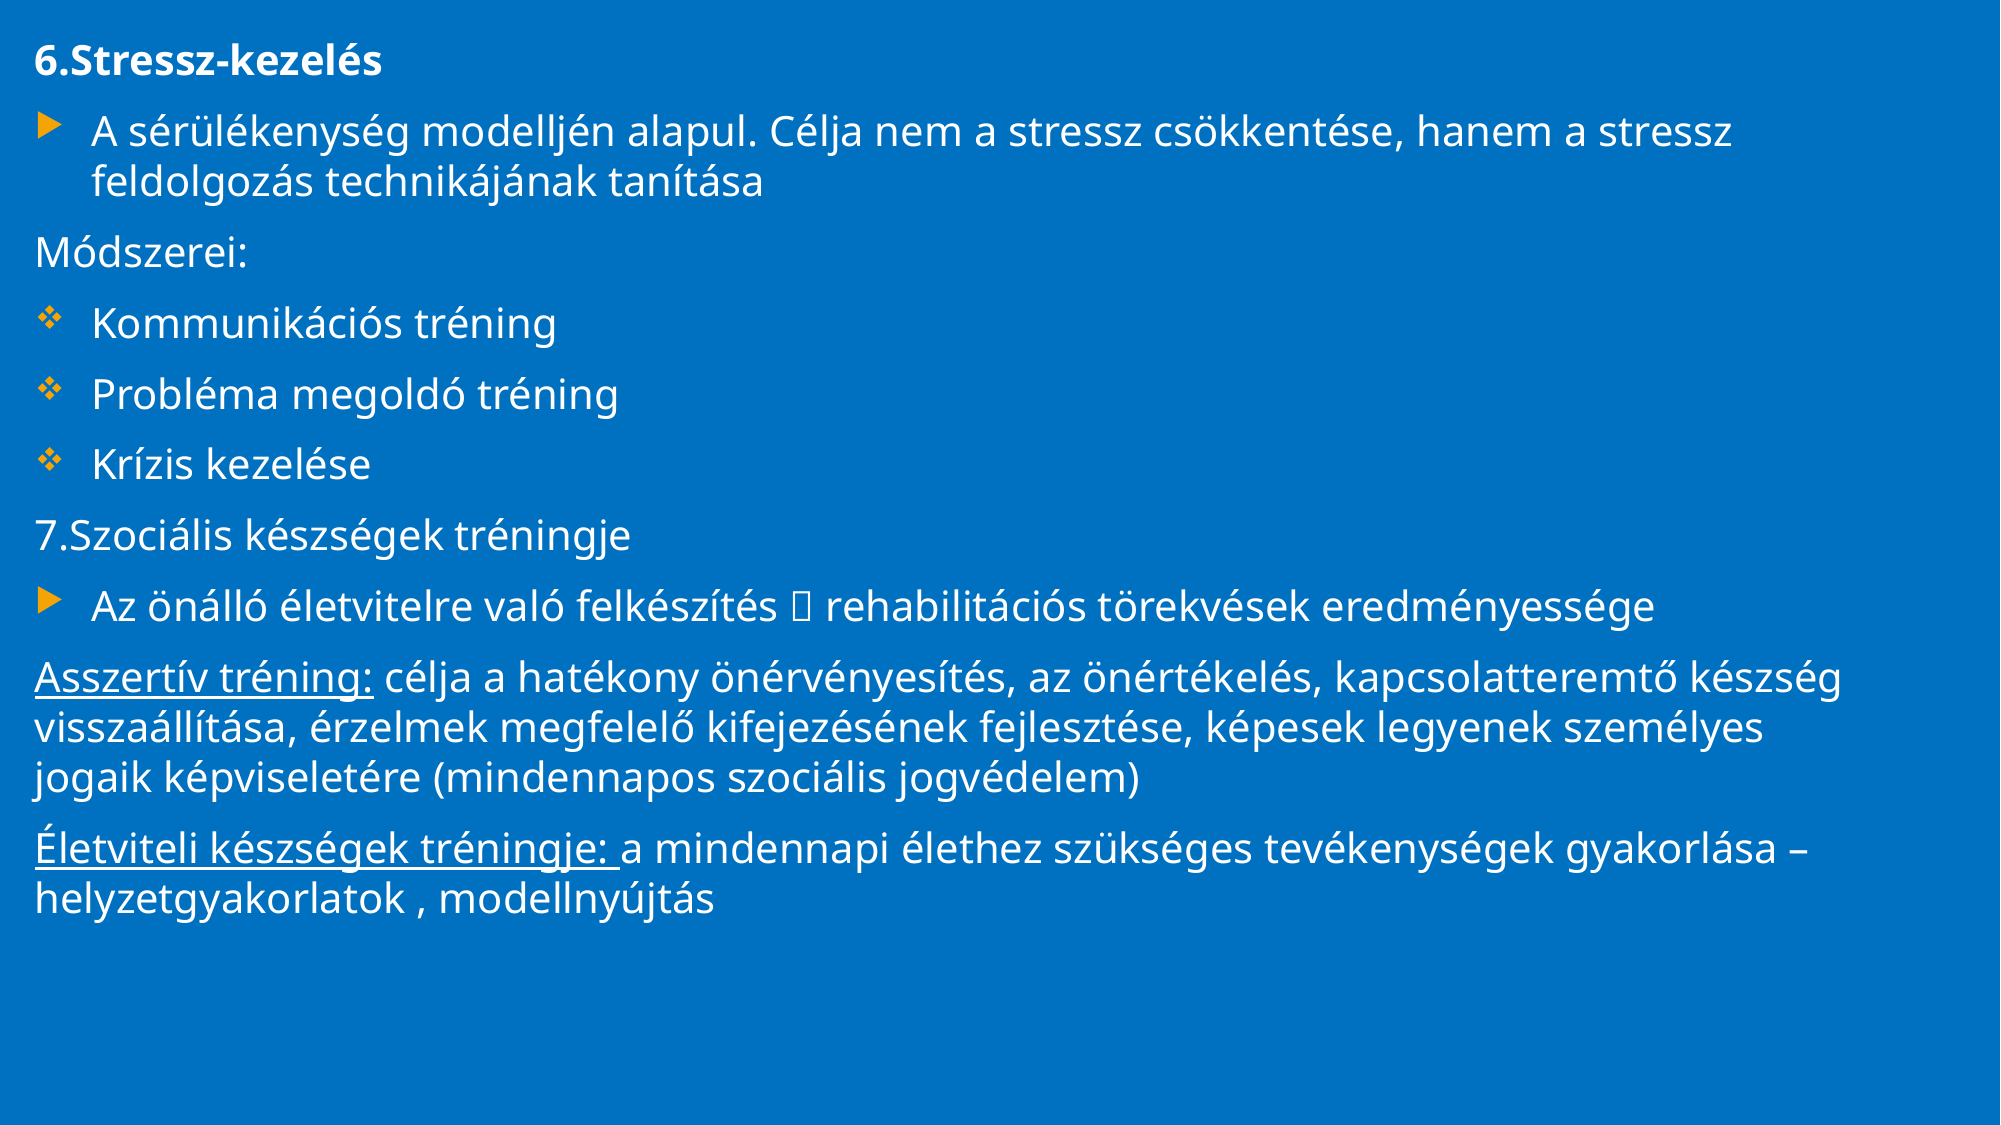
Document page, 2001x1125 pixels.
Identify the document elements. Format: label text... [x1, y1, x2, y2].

list 6.Stressz-kezelés A sérülékenység modelljén alapul. Célja nem a stressz csökkentése, hanem a stressz feldolgozás technikájának tanítása Módszerei: Kommunikációs tréning Probléma megoldó tréning Krízis kezelése 7.Szociális készségek tréningje Az önálló életvitelre való felkészítés  rehabilitációs törekvések eredményessége Asszertív tréning: célja a hatékony önérvényesítés, az önértékelés, kapcsolatteremtő készség visszaállítása, érzelmek megfelelő kifejezésének fejlesztése, képesek legyenek személyes jogaik képviseletére (mindennapos szociális jogvédelem) Életviteli készségek tréningje: a mindennapi élethez szükséges tevékenységek gyakorlása – helyzetgyakorlatok , modellnyújtás [19, 26, 1886, 1095]
